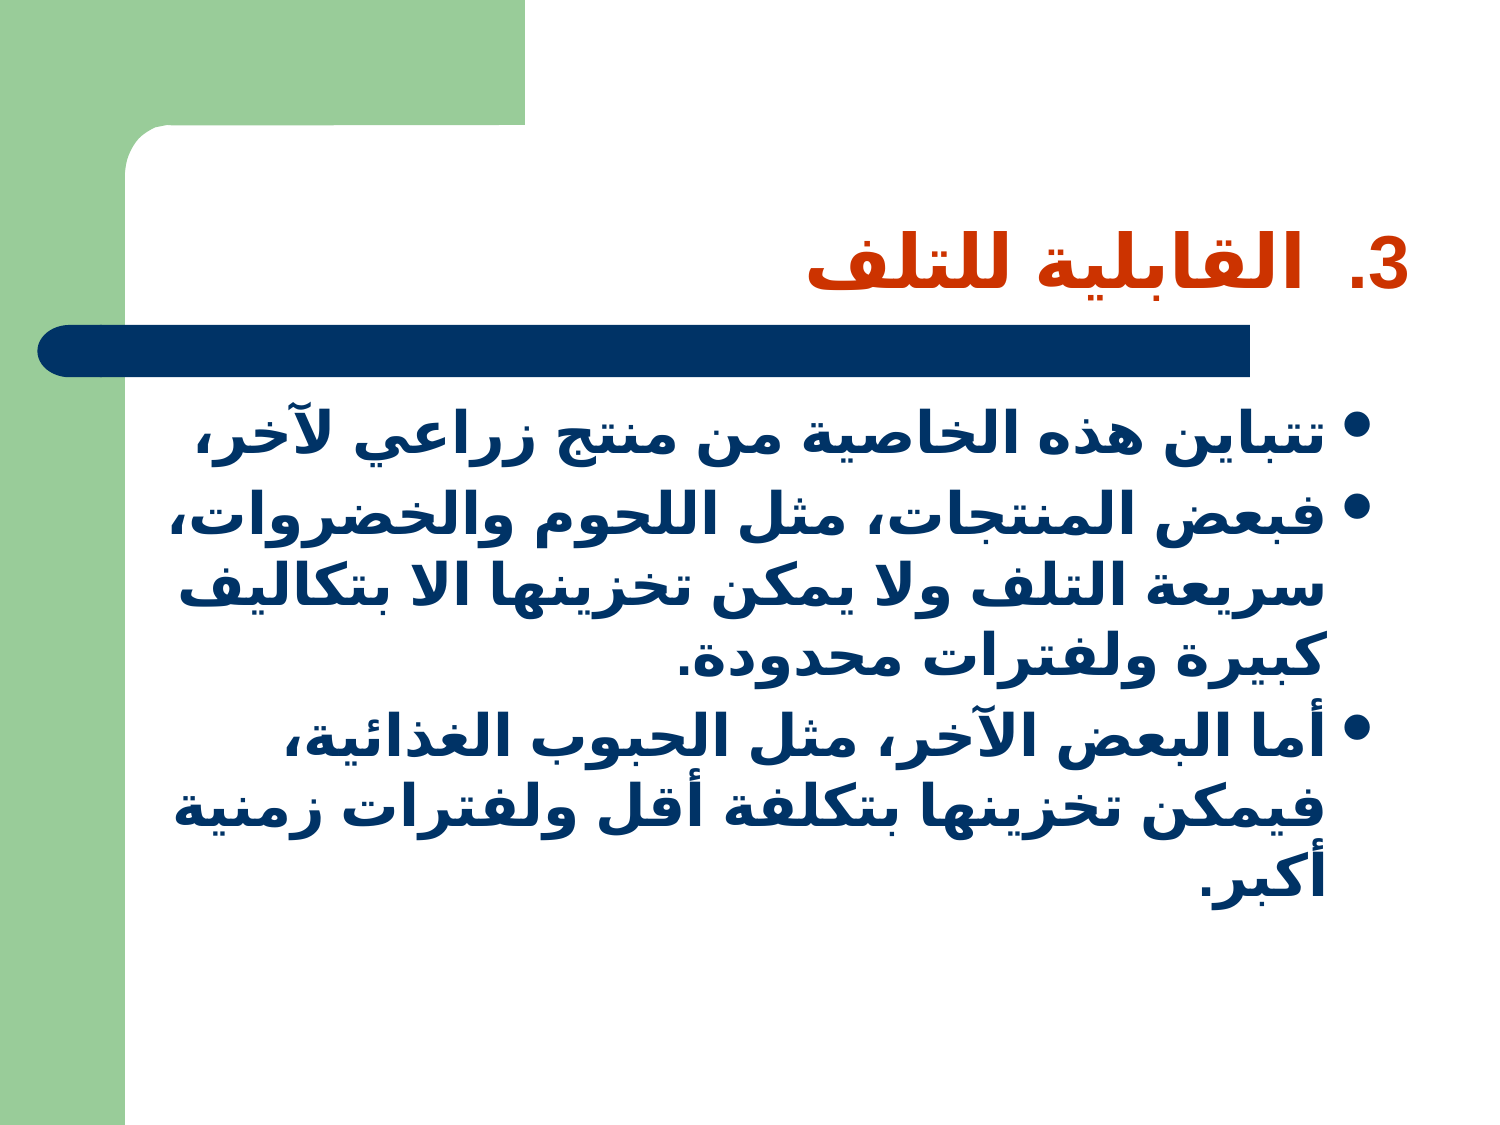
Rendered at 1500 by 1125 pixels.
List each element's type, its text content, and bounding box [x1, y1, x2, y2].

title 3. القابلية للتلف [125, 125, 1425, 313]
list تتباين هذه الخاصية من منتج زراعي لآخر، فبعض المنتجات، مثل اللحوم والخضروات، سريعة التلف ولا يمكن تخزينها الا بتكاليف كبيرة ولفترات محدودة. أما البعض الآخر، مثل الحبوب الغذائية، فيمكن تخزينها بتكلفة أقل ولفترات زمنية أكبر. [137, 387, 1400, 999]
